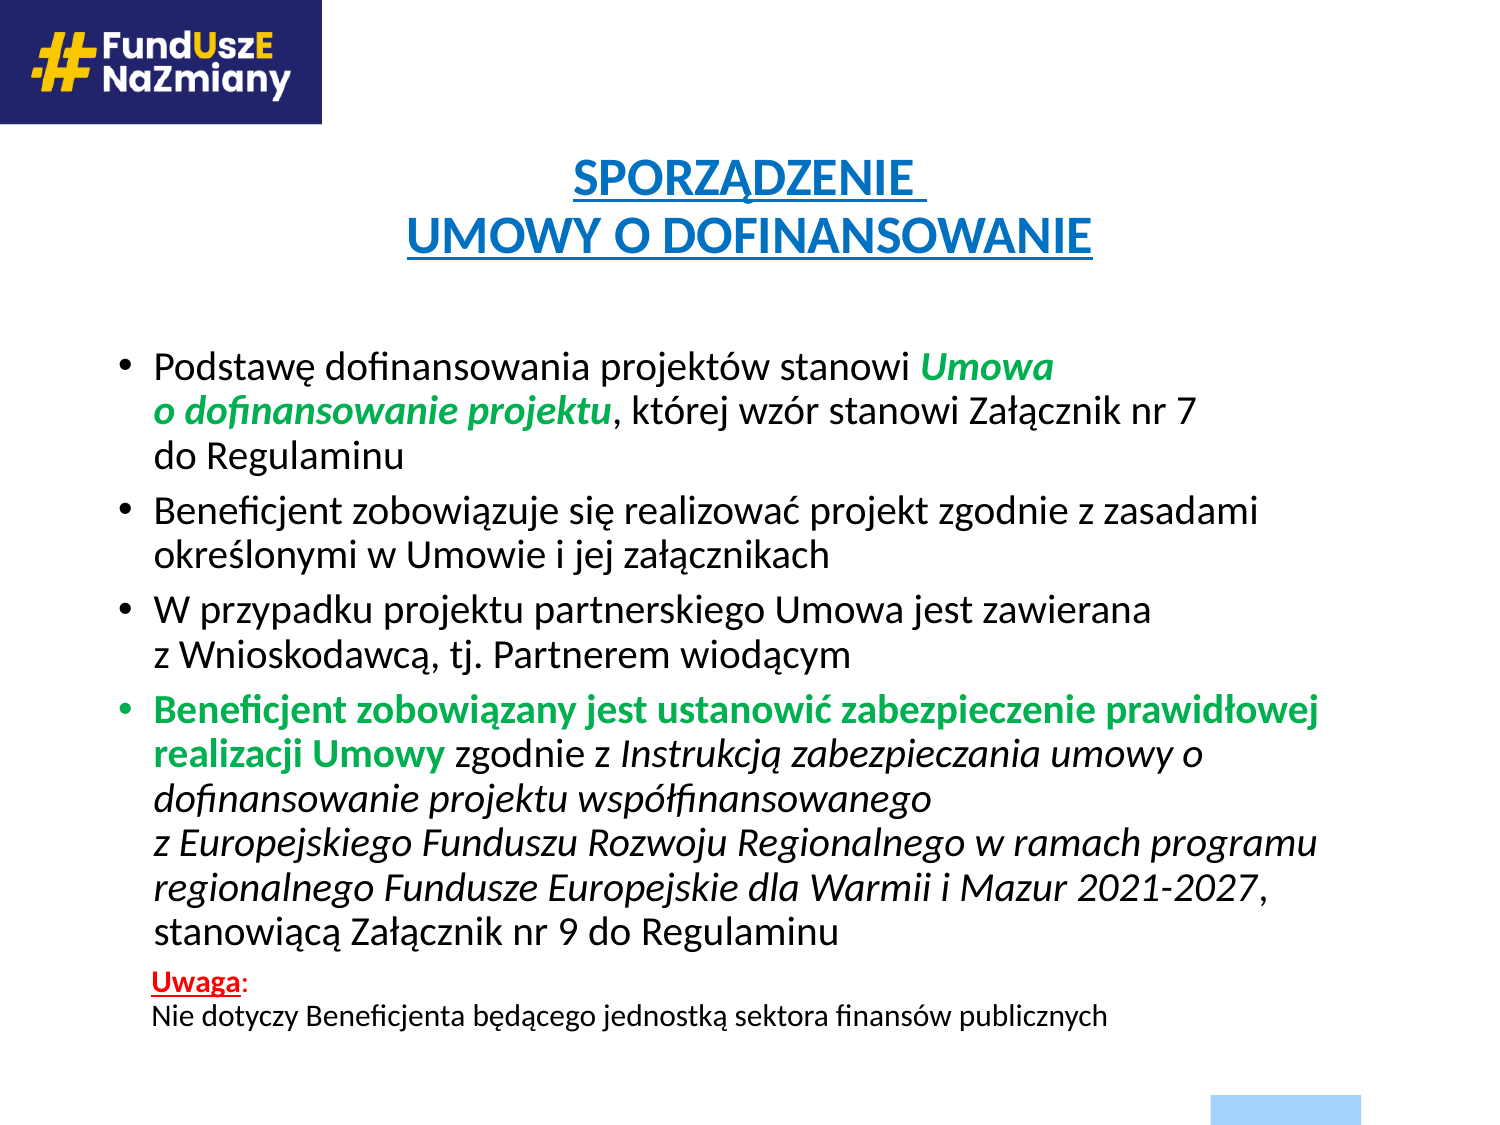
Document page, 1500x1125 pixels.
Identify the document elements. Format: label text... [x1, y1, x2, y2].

picture [0, 0, 1500, 1125]
title SPORZĄDZENIE UMOWY O DOFINANSOWANIE [103, 139, 1397, 319]
list Podstawę dofinansowania projektów stanowi Umowa o dofinansowanie projektu, której wzór stanowi Załącznik nr 7 do Regulaminu Beneficjent zobowiązuje się realizować projekt zgodnie z zasadami określonymi w Umowie i jej załącznikach W przypadku projektu partnerskiego Umowa jest zawierana z Wnioskodawcą, tj. Partnerem wiodącym Beneficjent zobowiązany jest ustanowić zabezpieczenie prawidłowej realizacji Umowy zgodnie z Instrukcją zabezpieczania umowy o dofinansowanie projektu współfinansowanego z Europejskiego Funduszu Rozwoju Regionalnego w ramach programu regionalnego Fundusze Europejskie dla Warmii i Mazur 2021-2027, stanowiącą Załącznik nr 9 do Regulaminu Uwaga: Nie dotyczy Beneficjenta będącego jednostką sektora finansów publicznych [103, 337, 1397, 1048]
